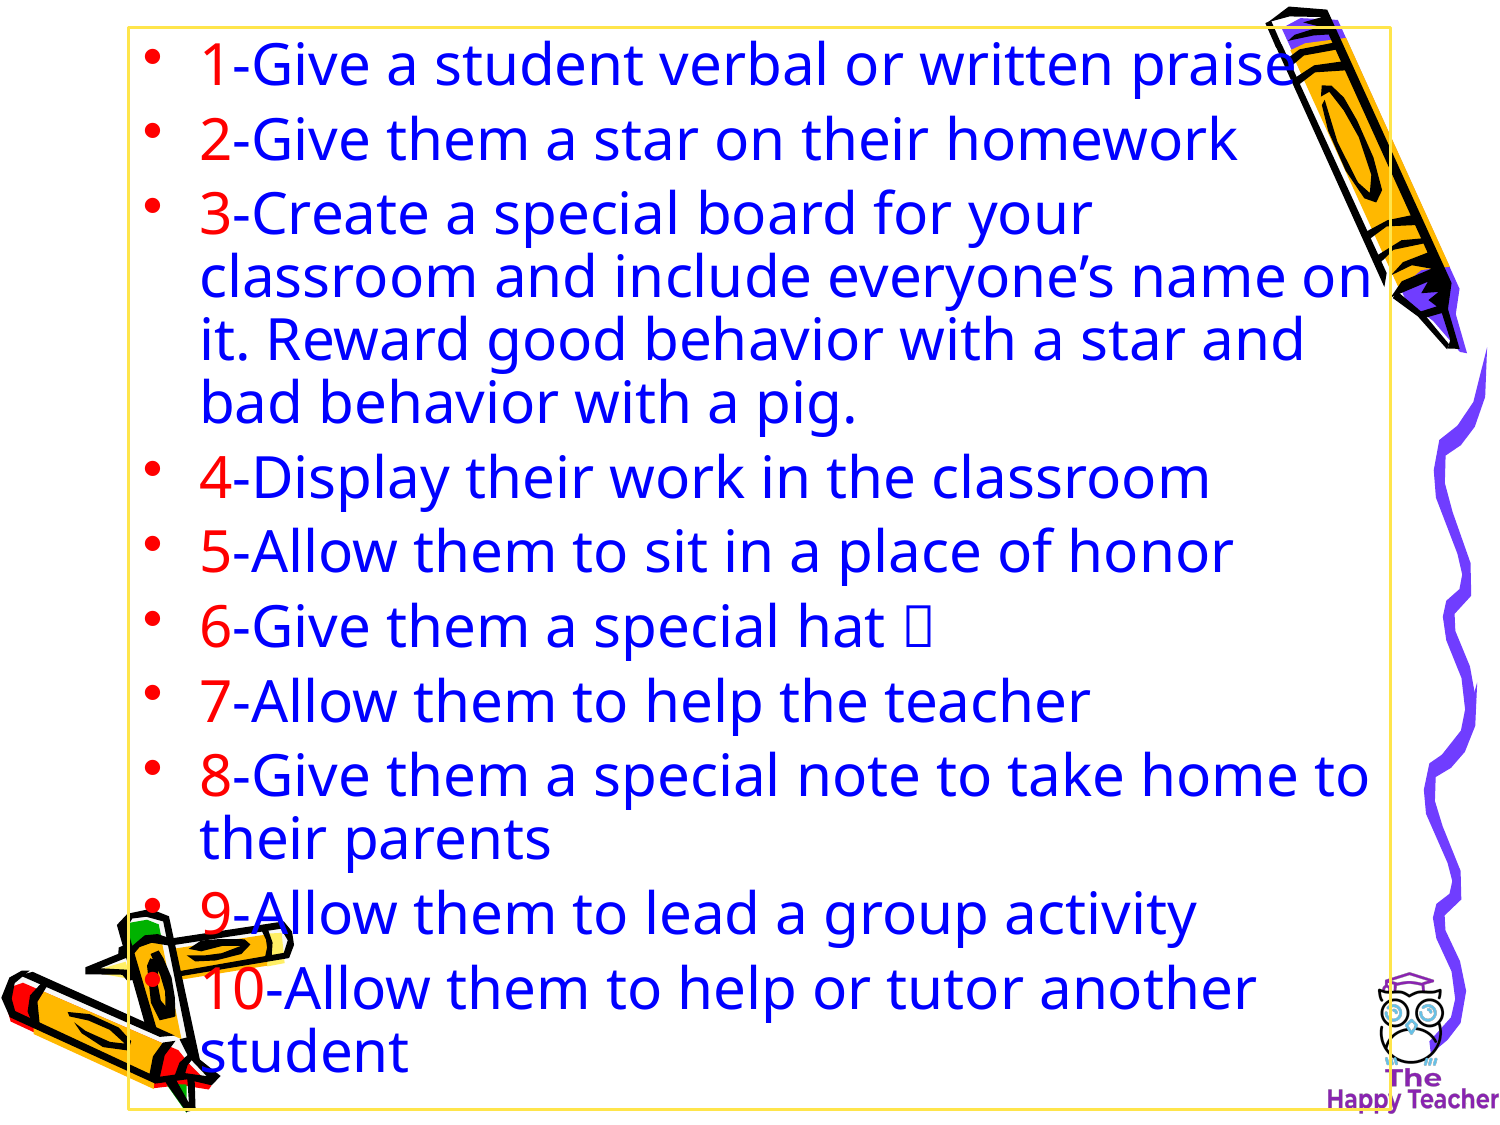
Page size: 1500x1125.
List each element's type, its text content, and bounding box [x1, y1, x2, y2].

list 1-Give a student verbal or written praise 2-Give them a star on their homework 3-Create a special board for your classroom and include everyone’s name on it. Reward good behavior with a star and bad behavior with a pig. 4-Display their work in the classroom 5-Allow them to sit in a place of honor 6-Give them a special hat  7-Allow them to help the teacher 8-Give them a special note to take home to their parents 9-Allow them to lead a group activity 10-Allow them to help or tutor another student [127, 27, 1391, 1110]
picture [1328, 972, 1499, 1114]
